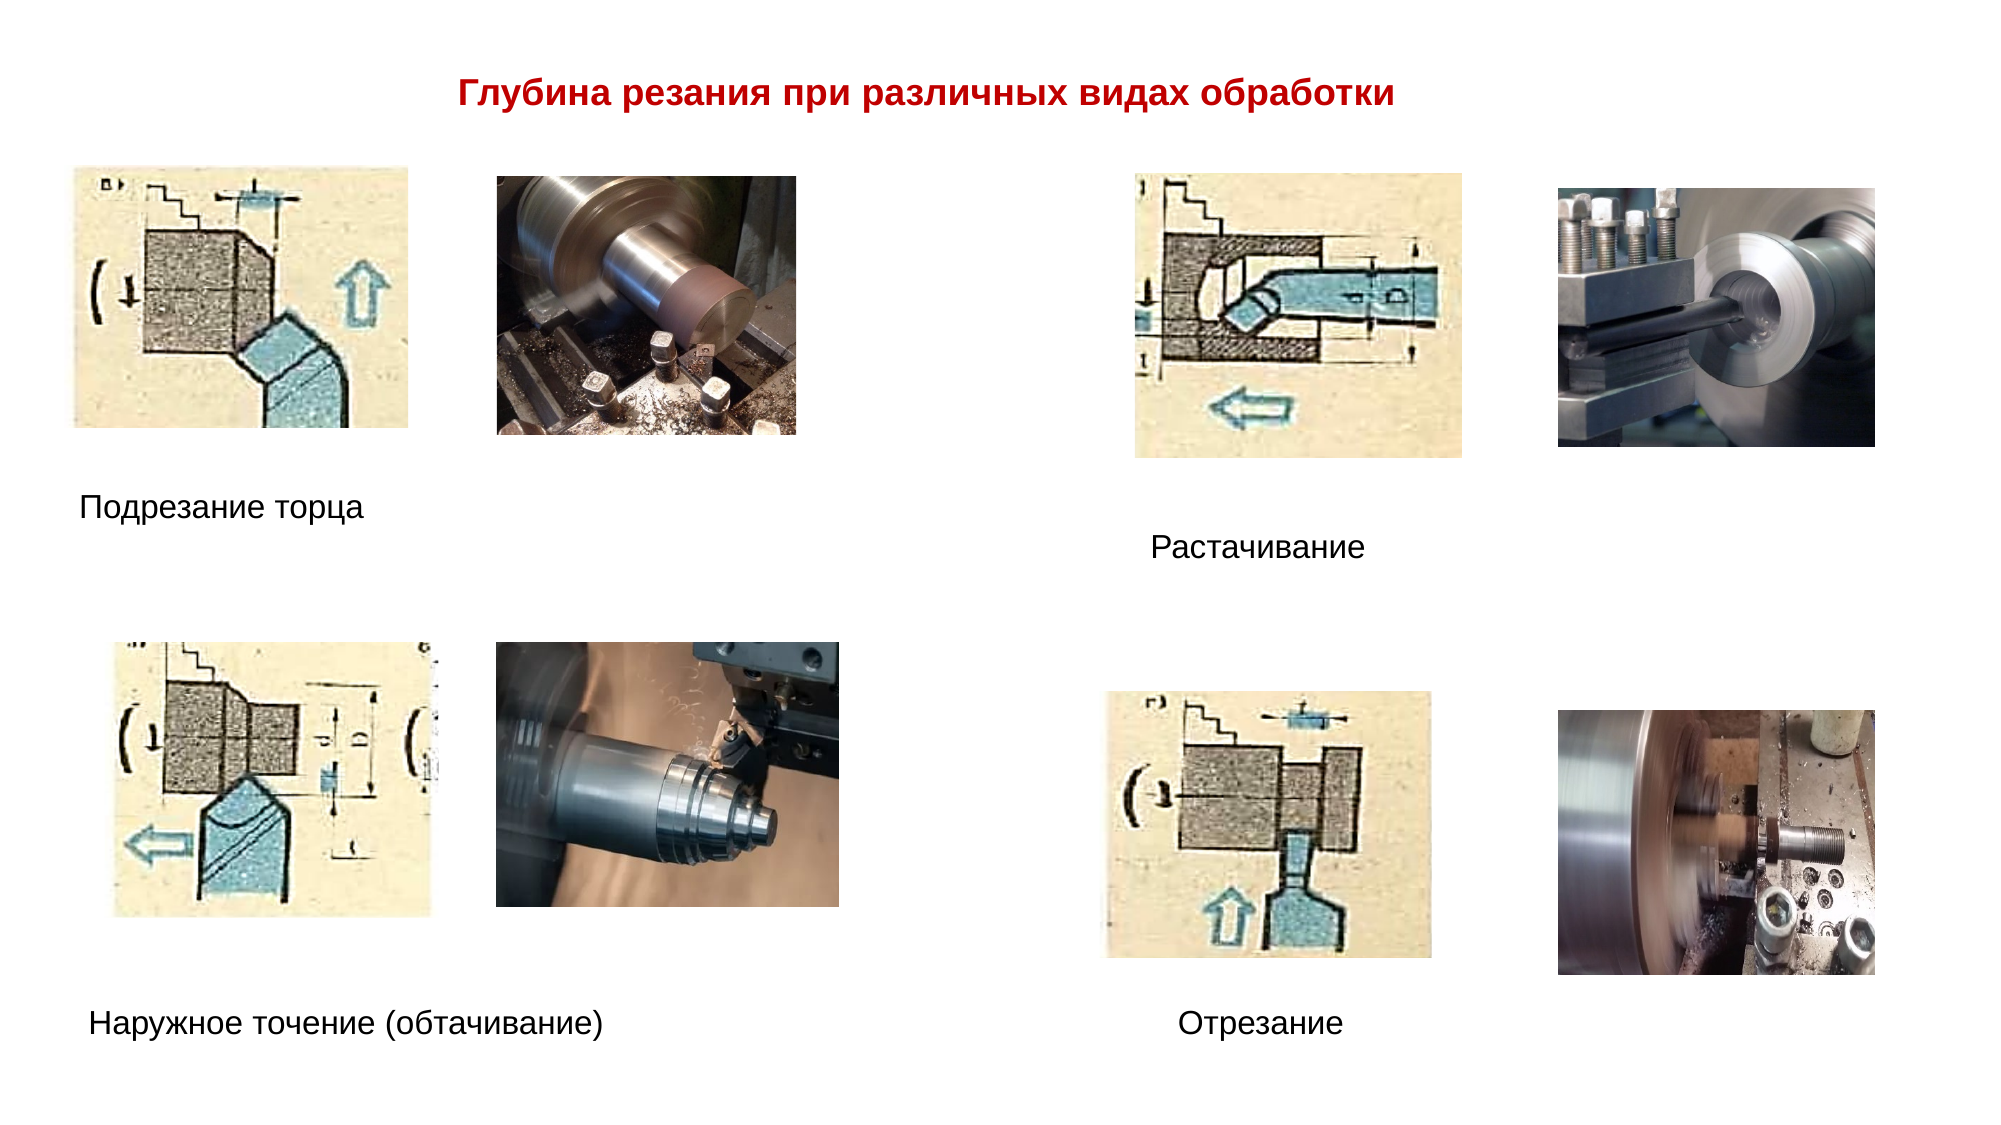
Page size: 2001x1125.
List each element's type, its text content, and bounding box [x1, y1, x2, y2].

text_box Растачивание [1099, 513, 1426, 574]
picture [104, 642, 439, 918]
picture [1558, 710, 1875, 976]
picture [1558, 188, 1875, 447]
picture [496, 642, 839, 907]
picture [1099, 691, 1432, 958]
text_box Отрезание [1026, 993, 1505, 1049]
text_box Подрезание торца [64, 477, 567, 533]
picture [496, 176, 797, 435]
picture [1134, 173, 1462, 458]
text_box Глубина резания при различных видах обработки [295, 60, 1559, 121]
text_box Наружное точение (обтачивание) [73, 993, 648, 1049]
picture [64, 165, 409, 428]
